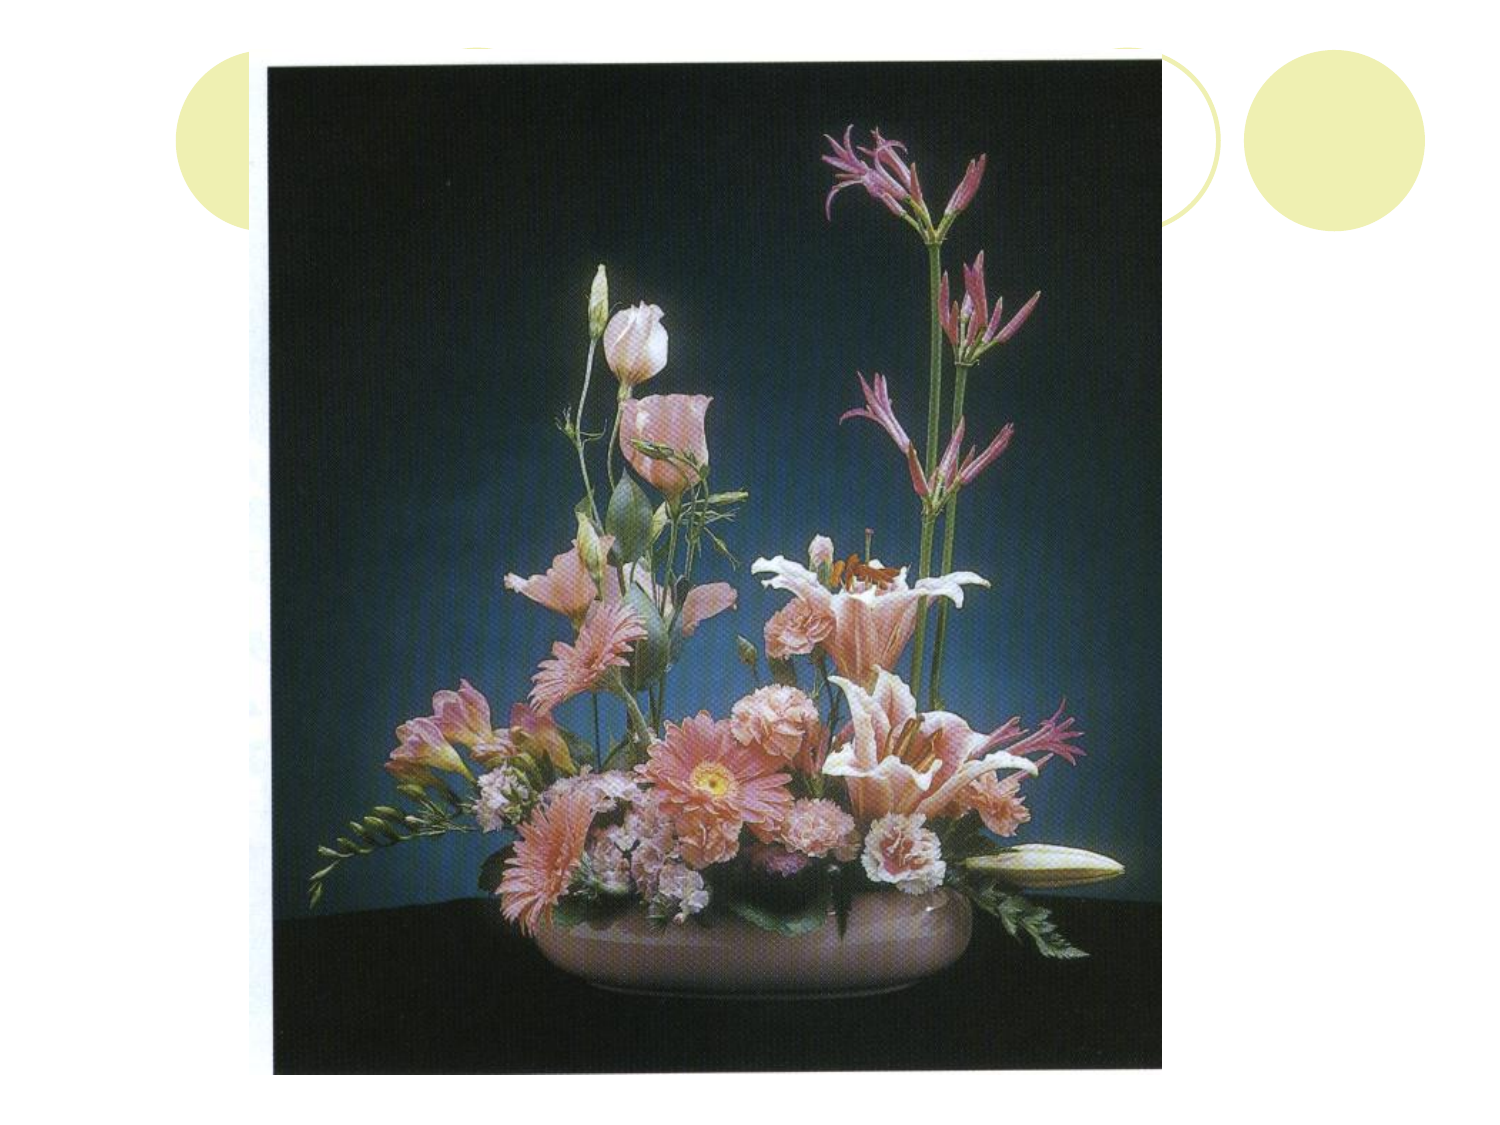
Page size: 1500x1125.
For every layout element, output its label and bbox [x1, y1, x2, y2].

picture [249, 49, 1162, 1076]
